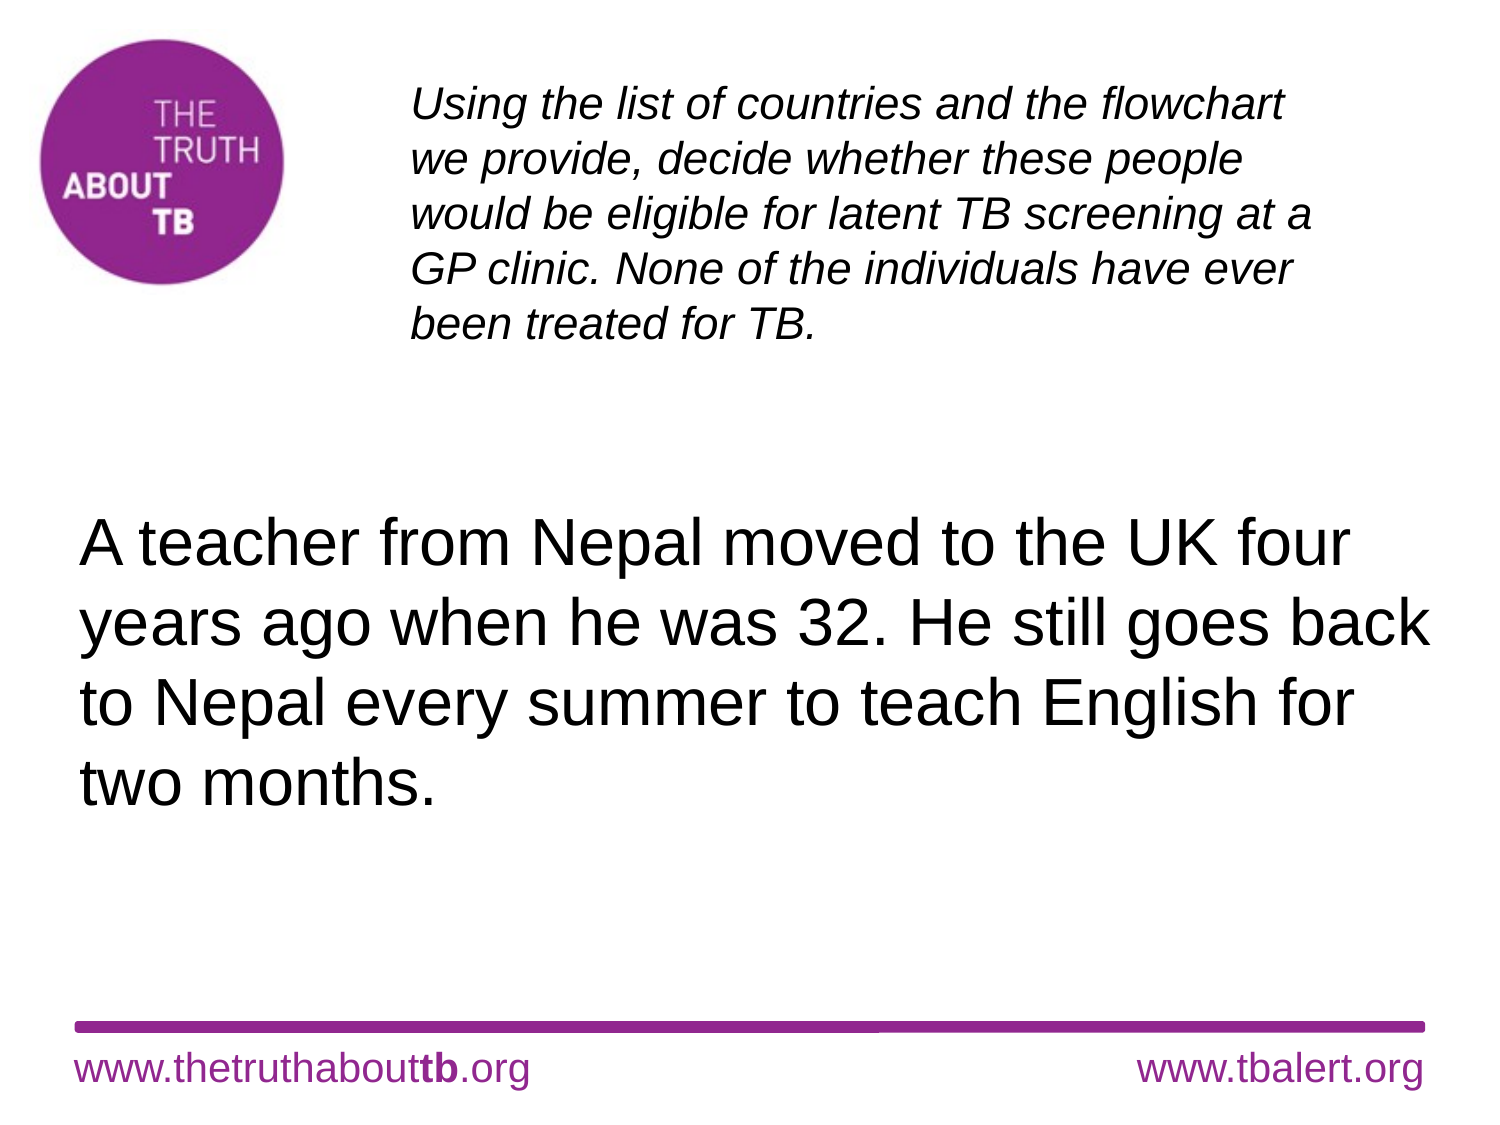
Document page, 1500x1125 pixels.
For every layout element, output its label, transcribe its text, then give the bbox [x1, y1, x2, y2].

text_box A teacher from Nepal moved to the UK four years ago when he was 32. He still goes back to Nepal every summer to teach English for two months. [64, 491, 1459, 827]
picture [29, 29, 295, 295]
text_box Using the list of countries and the flowchart we provide, decide whether these people would be eligible for latent TB screening at a GP clinic. None of the individuals have ever been treated for TB. [395, 66, 1365, 356]
